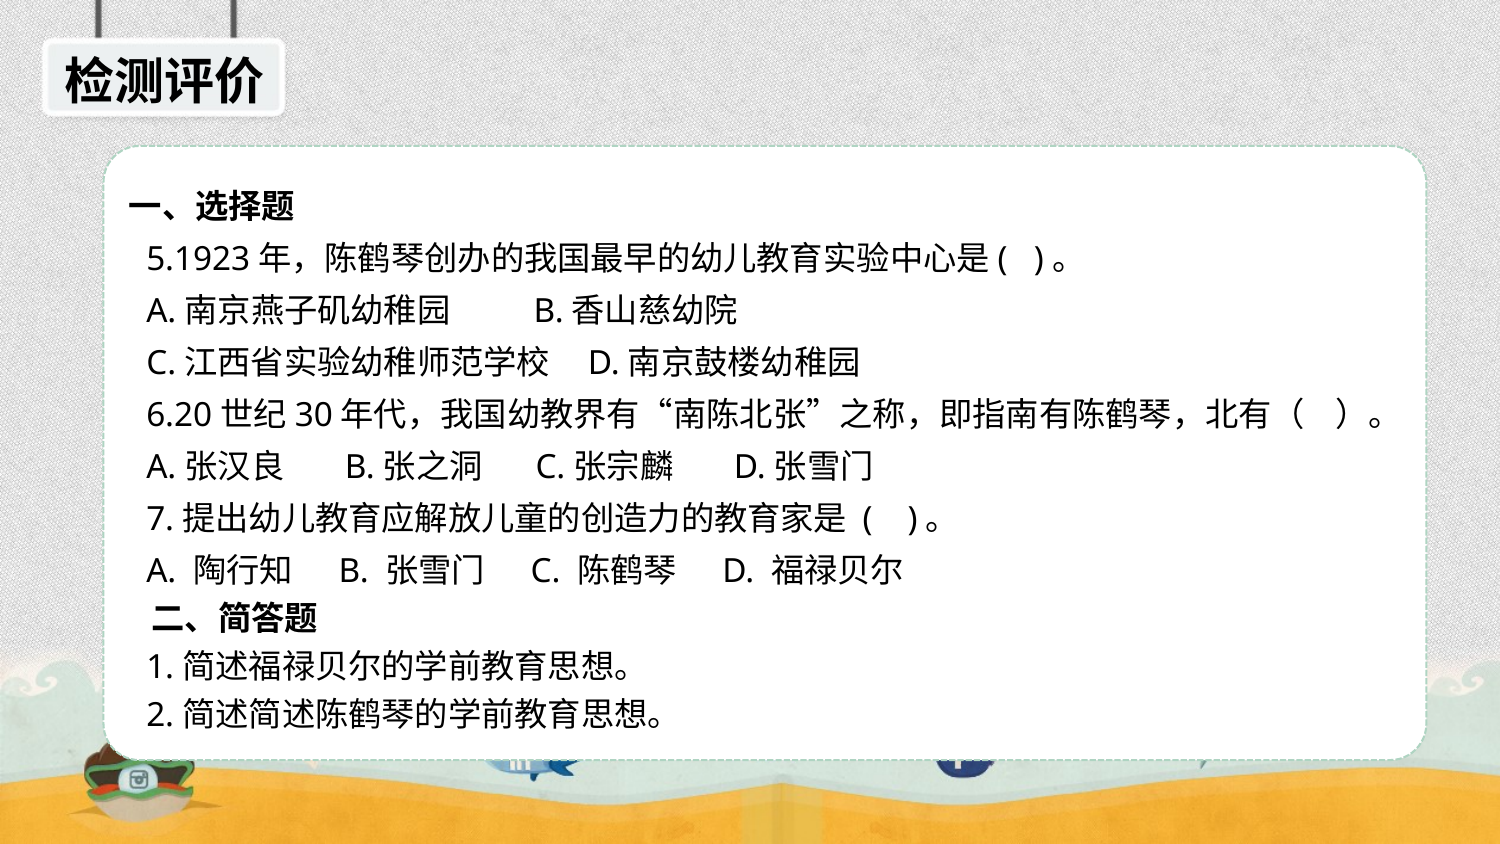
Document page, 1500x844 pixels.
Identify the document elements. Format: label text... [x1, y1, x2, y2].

text_box 一、选择题 5.1923年，陈鹤琴创办的我国最早的幼儿教育实验中心是( )。 A.南京燕子矶幼稚园 B.香山慈幼院 C.江西省实验幼稚师范学校 D.南京鼓楼幼稚园 6.20世纪30年代，我国幼教界有“南陈北张”之称，即指南有陈鹤琴，北有（ ）。 A.张汉良 B.张之洞 C.张宗麟 D.张雪门 7.提出幼儿教育应解放儿童的创造力的教育家是 ( )。 A. 陶行知 B. 张雪门 C. 陈鹤琴 D. 福禄贝尔 二、简答题 1.简述福禄贝尔的学前教育思想。 2.简述简述陈鹤琴的学前教育思想。 [102, 144, 1428, 762]
text_box [0, 119, 442, 184]
text_box 检测评价 [45, 42, 283, 119]
picture [0, 0, 1500, 844]
